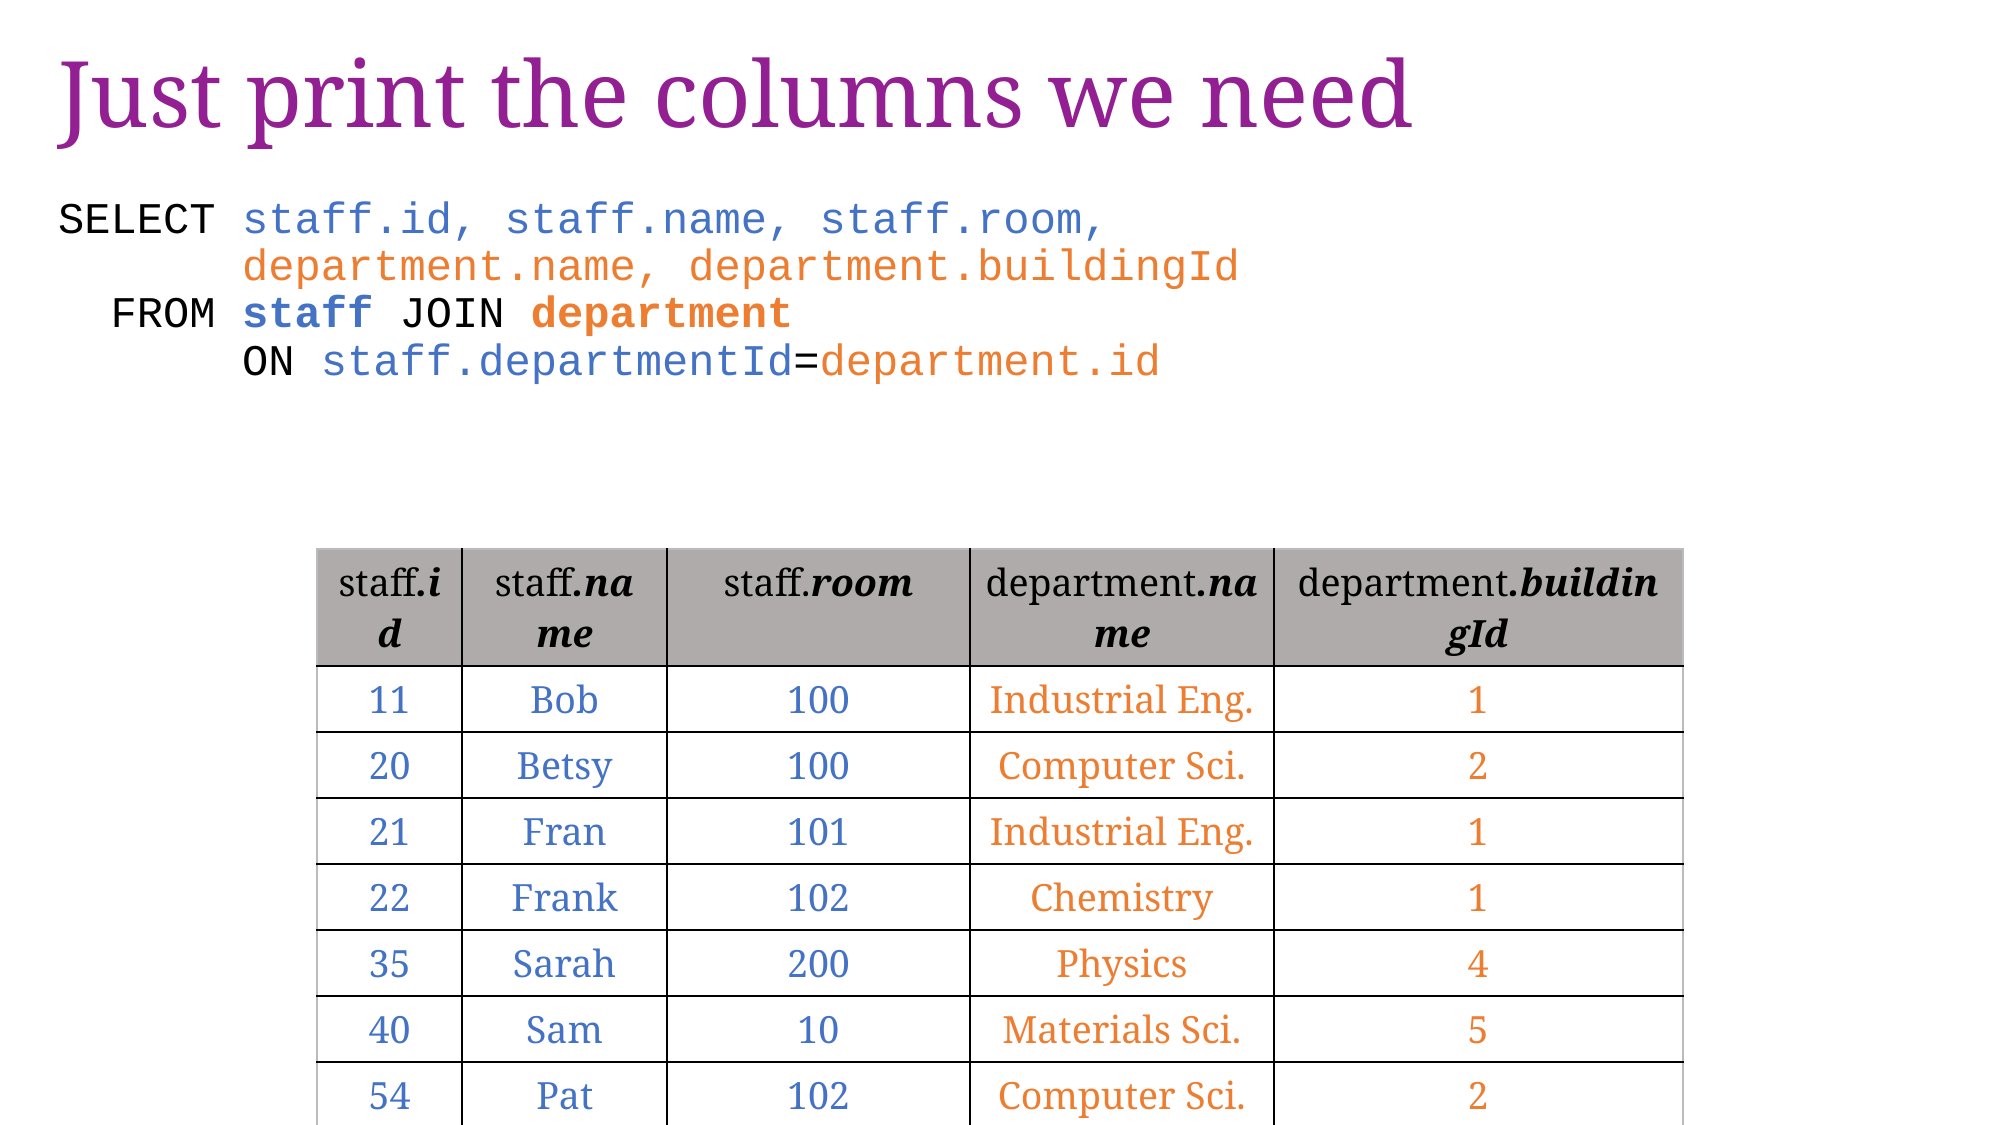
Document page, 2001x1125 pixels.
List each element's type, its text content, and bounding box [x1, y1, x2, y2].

table_cell Industrial Eng. [971, 667, 1273, 731]
table_cell Frank [463, 865, 666, 929]
table_cell 200 [668, 931, 969, 995]
table_cell 21 [318, 799, 461, 863]
list SELECT staff.id, staff.name, staff.room, department.name, department.buildingId FROM staff JOIN department ON staff.departmentId=department.id [43, 188, 1953, 1106]
table_cell 54 [318, 1063, 461, 1125]
table_cell Physics [971, 931, 1273, 995]
table_cell 11 [318, 667, 461, 731]
table_cell 40 [318, 997, 461, 1061]
table_cell 2 [1275, 1063, 1682, 1125]
table_cell Computer Sci. [971, 733, 1273, 797]
table_cell Pat [463, 1063, 666, 1125]
table_cell 22 [318, 865, 461, 929]
table_cell 102 [668, 1063, 969, 1125]
table_cell 100 [668, 667, 969, 731]
table_header department.name [971, 550, 1273, 665]
table_header staff.name [463, 550, 666, 665]
table_header staff.id [318, 550, 461, 665]
table_cell Computer Sci. [971, 1063, 1273, 1125]
table_cell Bob [463, 667, 666, 731]
table_cell 1 [1275, 865, 1682, 929]
table_cell 5 [1275, 997, 1682, 1061]
table_cell Sam [463, 997, 666, 1061]
table_header staff.room [668, 550, 969, 665]
table_cell 20 [318, 733, 461, 797]
table_cell Materials Sci. [971, 997, 1273, 1061]
table_header department.buildingId [1275, 550, 1682, 665]
title Just print the columns we need [43, 25, 1953, 171]
table_cell Industrial Eng. [971, 799, 1273, 863]
table_cell Betsy [463, 733, 666, 797]
table_cell 100 [668, 733, 969, 797]
table_cell 35 [318, 931, 461, 995]
table_cell Fran [463, 799, 666, 863]
table_cell 4 [1275, 931, 1682, 995]
table_cell 102 [668, 865, 969, 929]
table_cell 10 [668, 997, 969, 1061]
table_cell 2 [1275, 733, 1682, 797]
table_cell 1 [1275, 799, 1682, 863]
table_cell 1 [1275, 667, 1682, 731]
table_cell Chemistry [971, 865, 1273, 929]
table_cell 101 [668, 799, 969, 863]
table_cell Sarah [463, 931, 666, 995]
